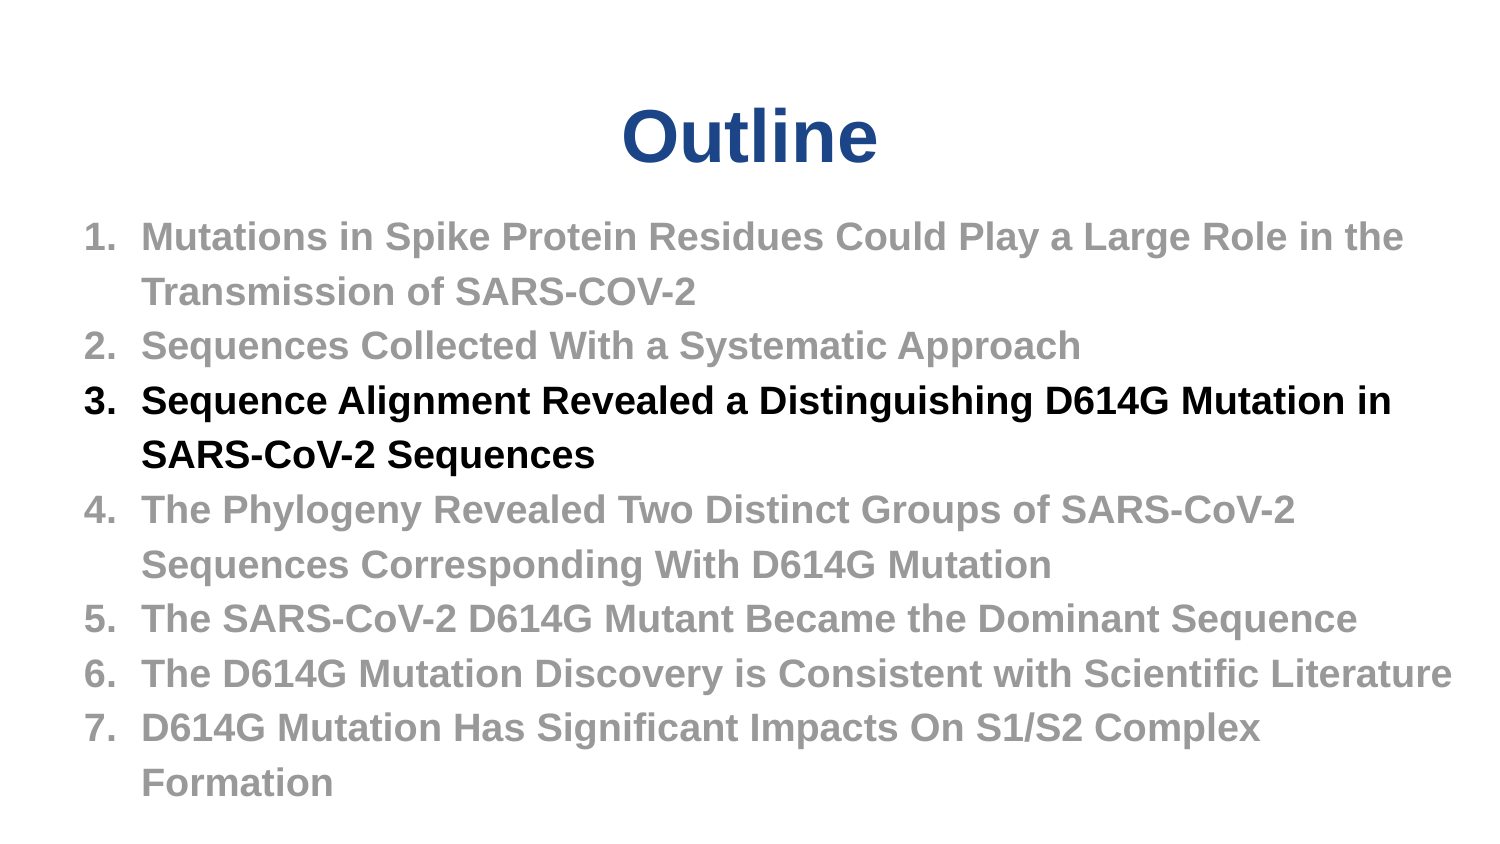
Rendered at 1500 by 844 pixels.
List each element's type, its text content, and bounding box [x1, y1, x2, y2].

list Mutations in Spike Protein Residues Could Play a Large Role in the Transmission of SARS-COV-2 Sequences Collected With a Systematic Approach Sequence Alignment Revealed a Distinguishing D614G Mutation in SARS-CoV-2 Sequences The Phylogeny Revealed Two Distinct Groups of SARS-CoV-2 Sequences Corresponding With D614G Mutation The SARS-CoV-2 D614G Mutant Became the Dominant Sequence The D614G Mutation Discovery is Consistent with Scientific Literature D614G Mutation Has Significant Impacts On S1/S2 Complex Formation [51, 189, 1476, 750]
title Outline [51, 72, 1449, 189]
